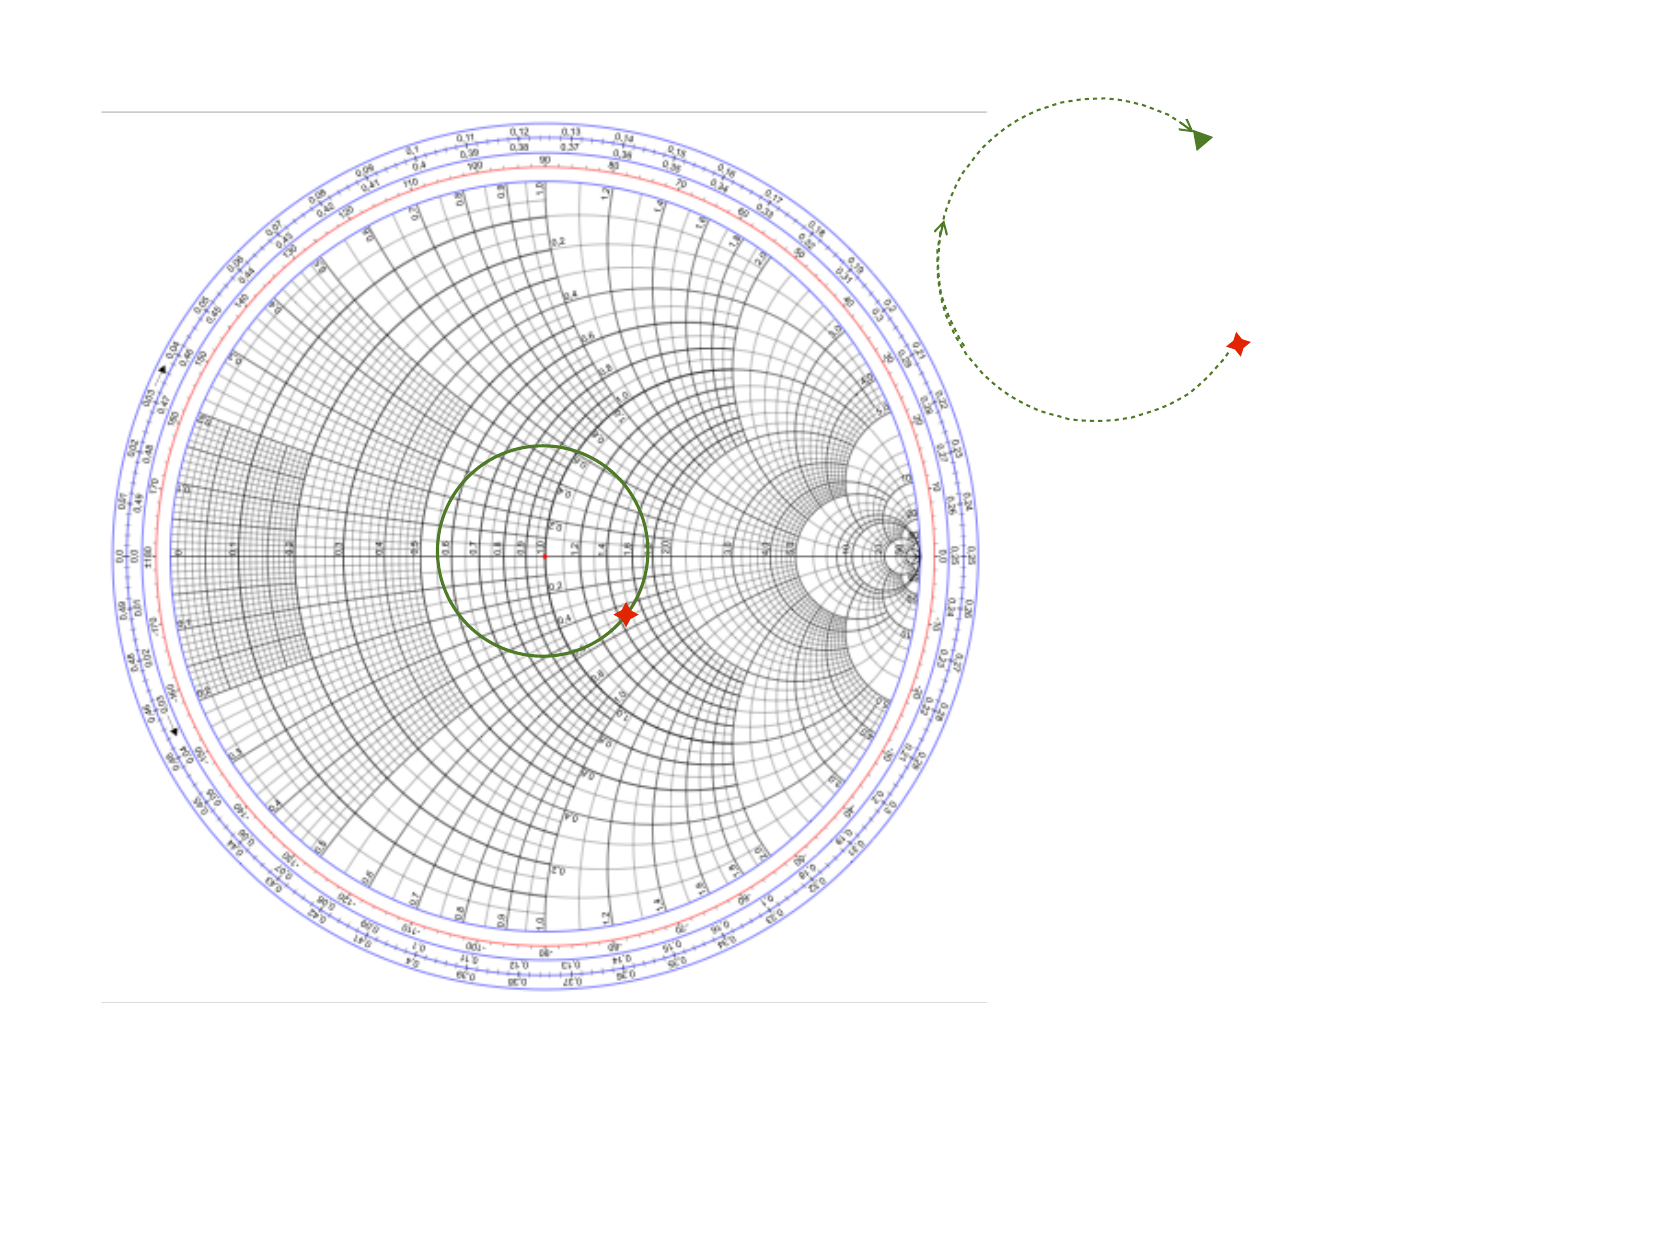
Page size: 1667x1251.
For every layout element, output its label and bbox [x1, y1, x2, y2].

picture [99, 106, 989, 1014]
text_box [835, 84, 1274, 438]
